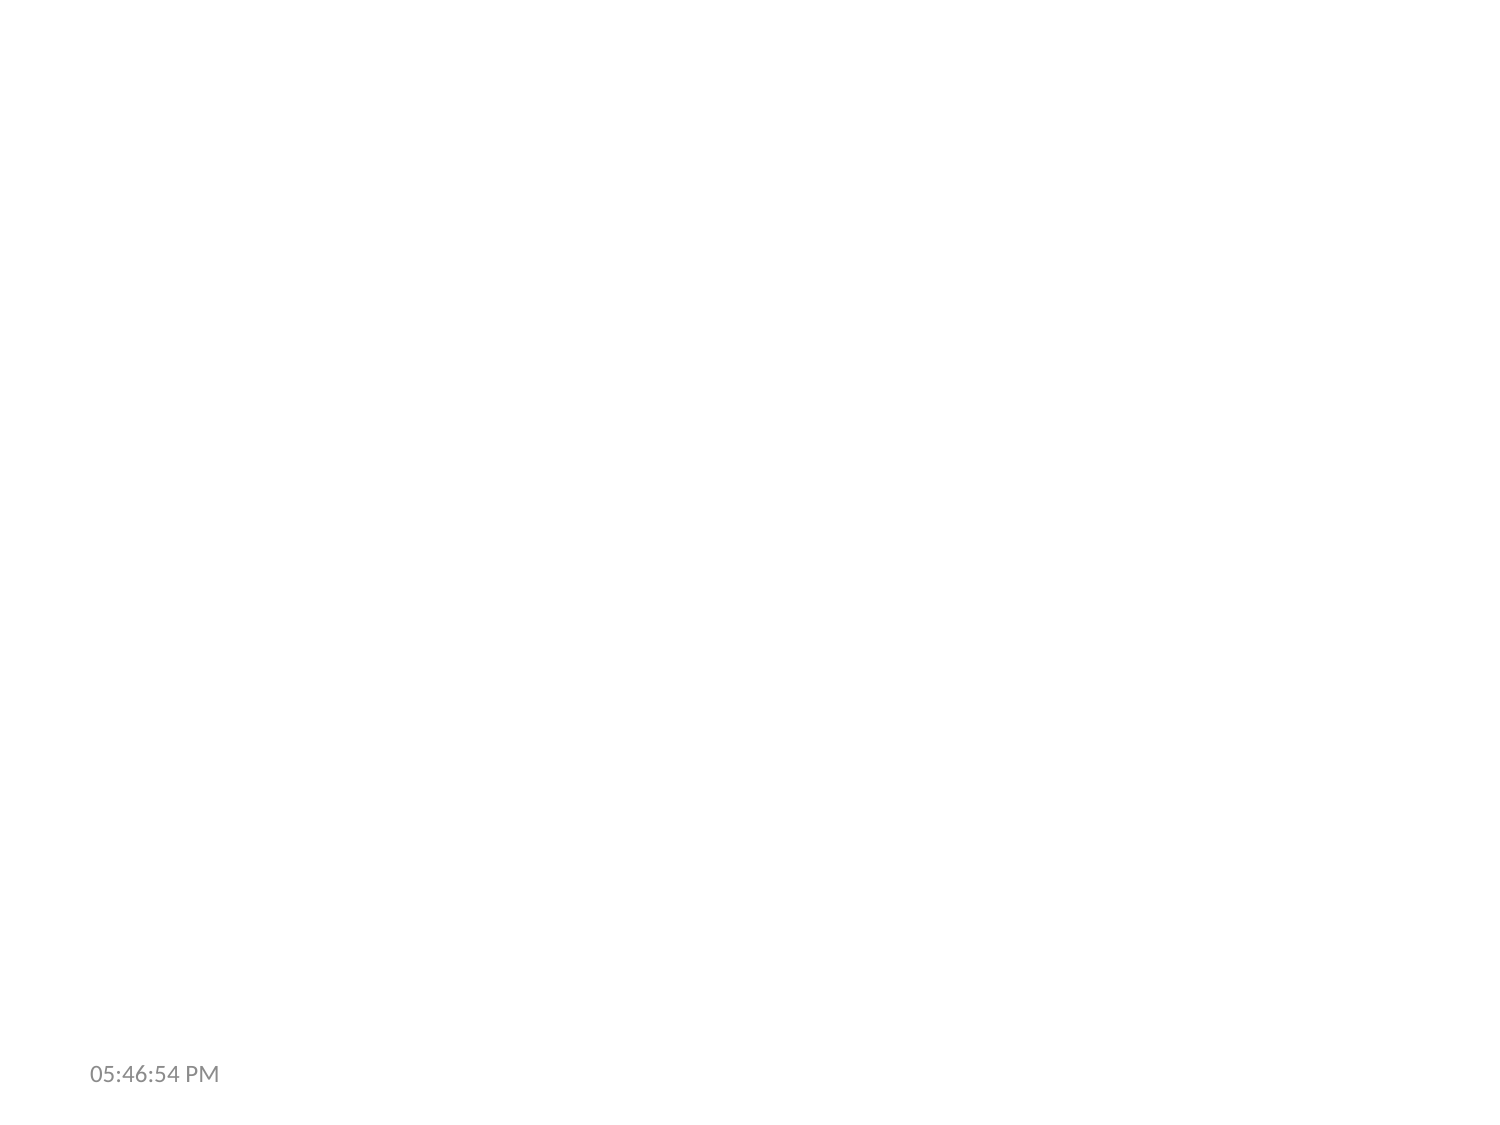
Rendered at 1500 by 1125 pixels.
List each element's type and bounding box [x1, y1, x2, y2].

slide_number [75, 1042, 425, 1103]
